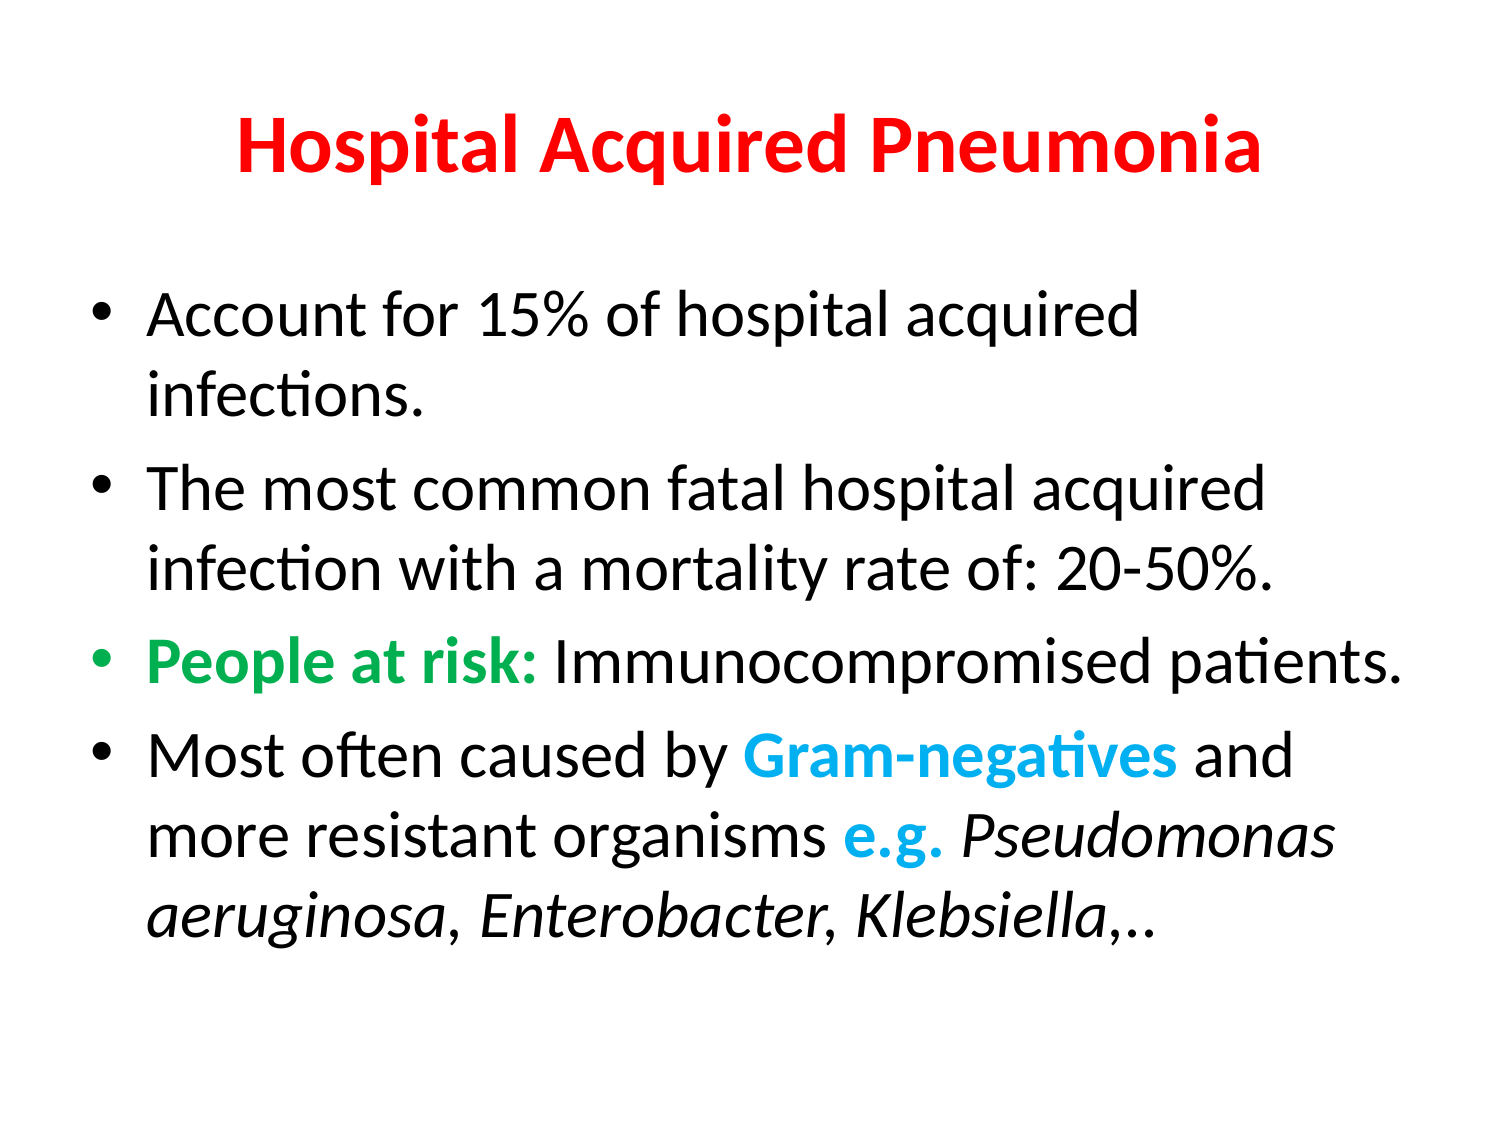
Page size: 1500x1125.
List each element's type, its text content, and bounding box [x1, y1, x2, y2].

title Hospital Acquired Pneumonia [75, 45, 1425, 233]
list Account for 15% of hospital acquired infections. The most common fatal hospital acquired infection with a mortality rate of: 20-50%. People at risk: Immunocompromised patients. Most often caused by Gram-negatives and more resistant organisms e.g. Pseudomonas aeruginosa, Enterobacter, Klebsiella,.. [75, 262, 1425, 1005]
